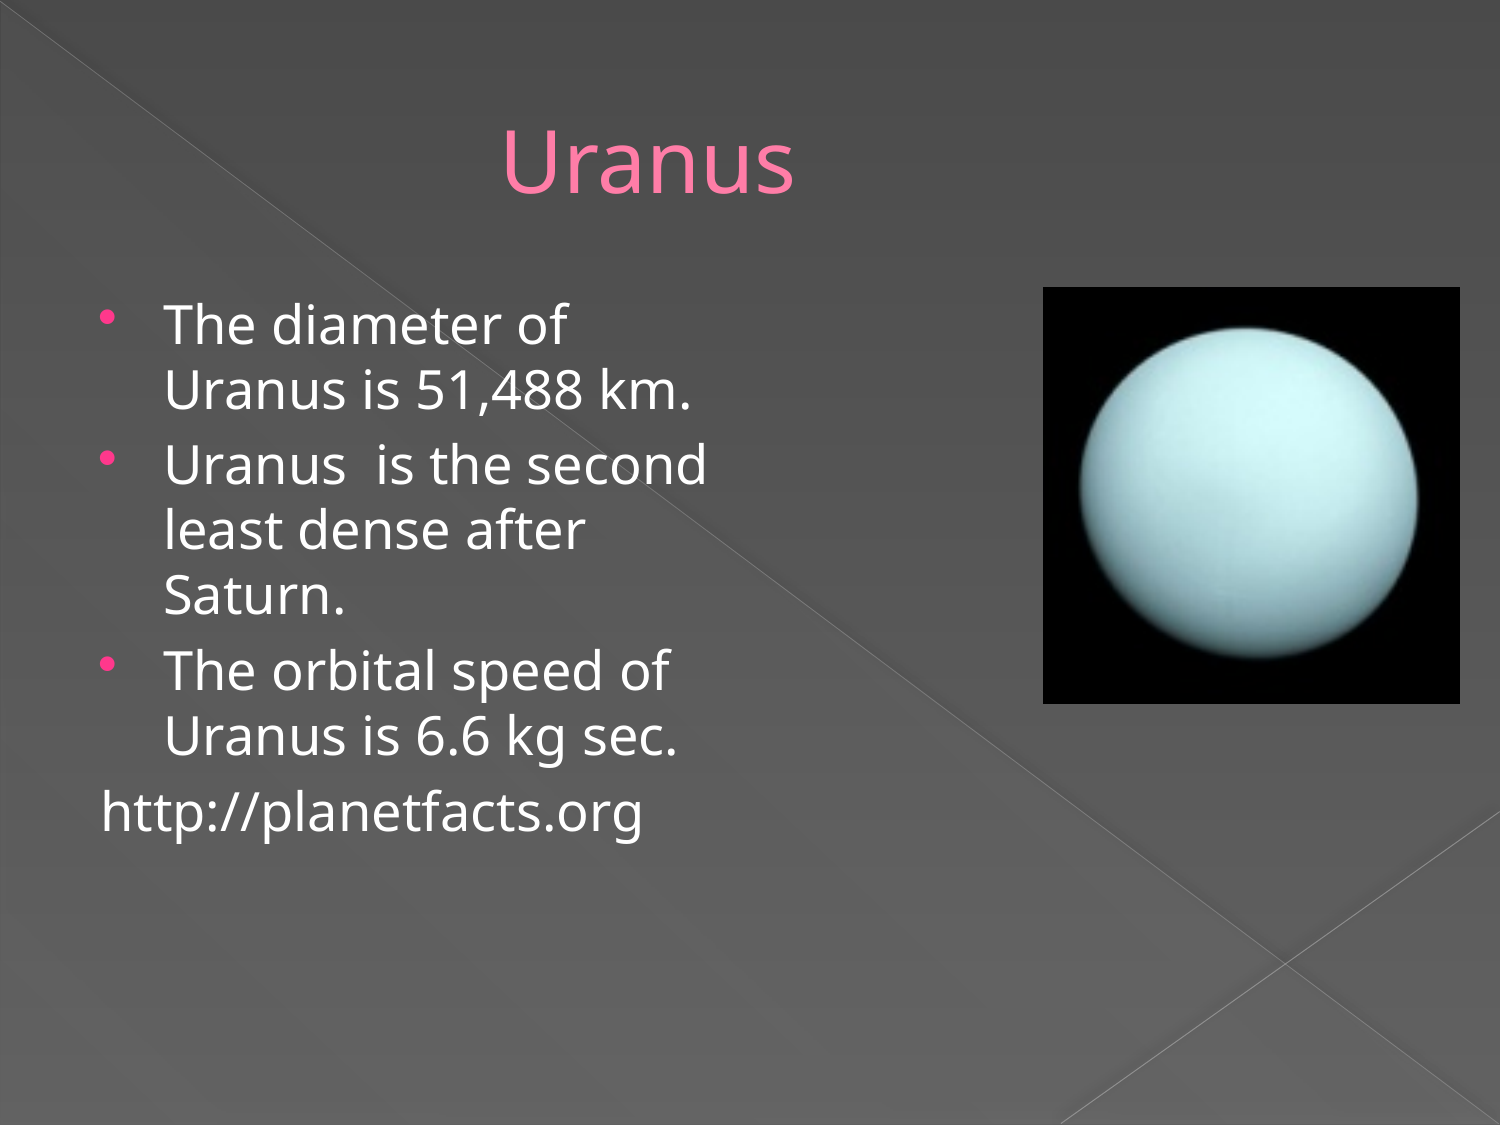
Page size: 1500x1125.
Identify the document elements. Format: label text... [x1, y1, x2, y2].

list The diameter of Uranus is 51,488 km. Uranus is the second least dense after Saturn. The orbital speed of Uranus is 6.6 kg sec. http://planetfacts.org [75, 282, 738, 1025]
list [1043, 287, 1461, 704]
title Uranus [75, 43, 1425, 274]
